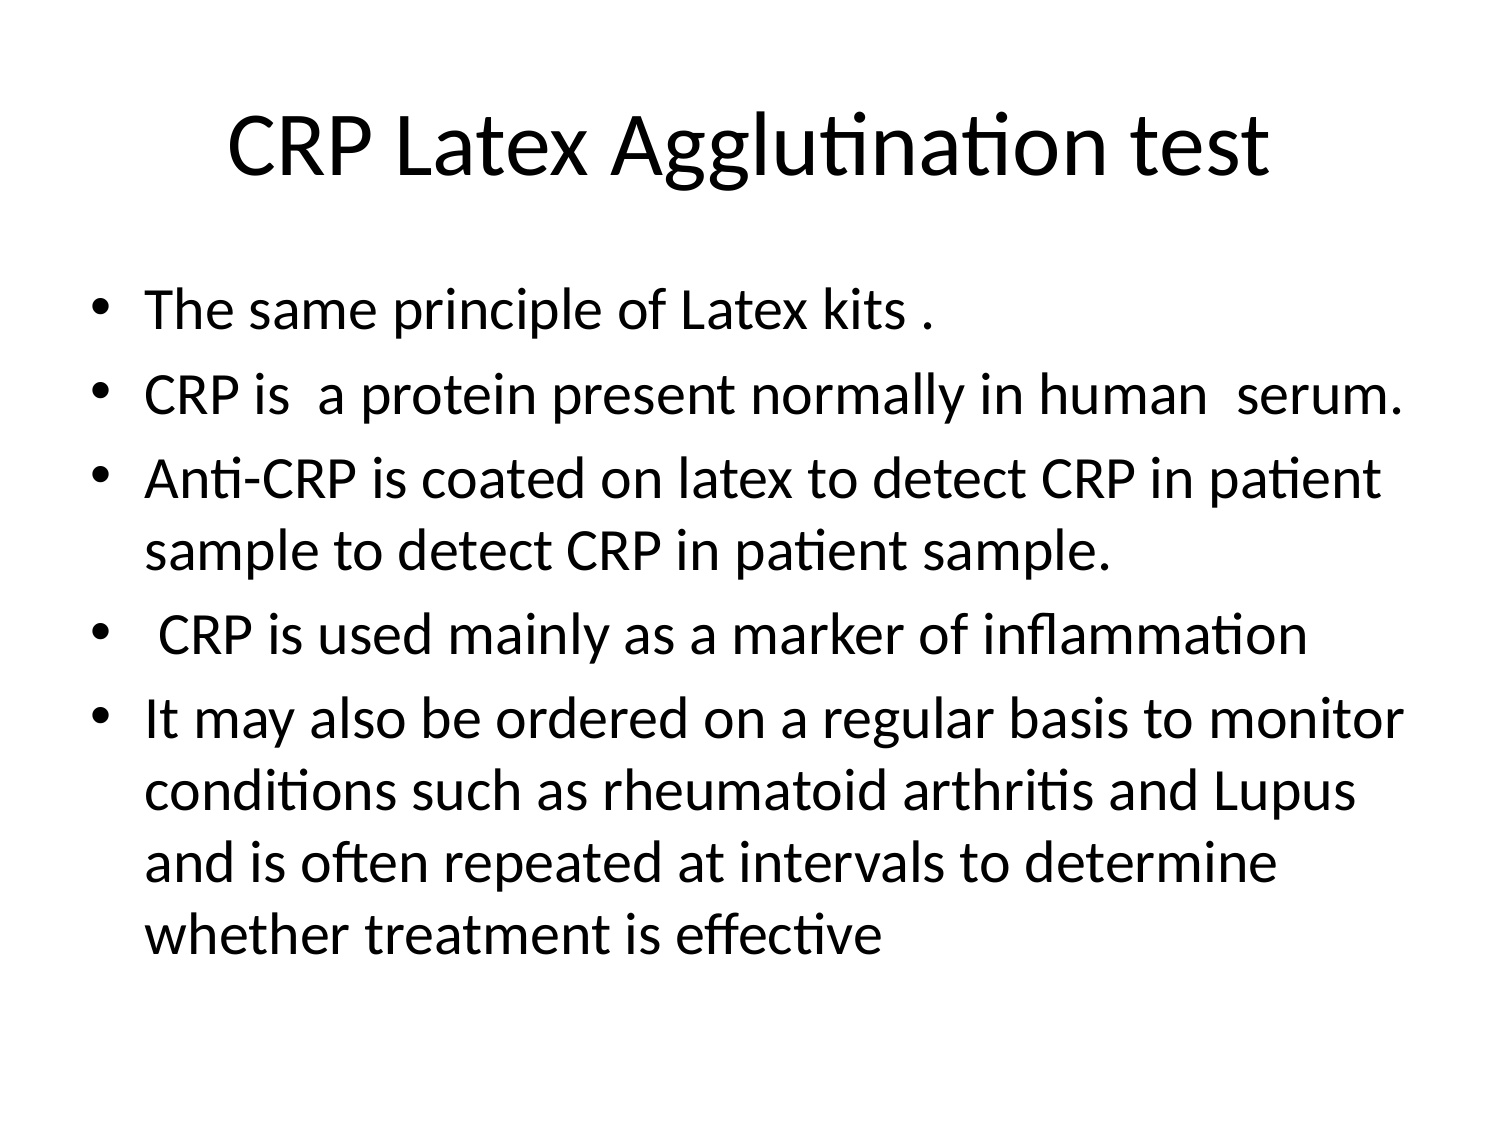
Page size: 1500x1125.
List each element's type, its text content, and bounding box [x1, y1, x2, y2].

title CRP Latex Agglutination test [75, 45, 1425, 233]
list The same principle of Latex kits . CRP is a protein present normally in human serum. Anti-CRP is coated on latex to detect CRP in patient sample to detect CRP in patient sample. CRP is used mainly as a marker of inflammation It may also be ordered on a regular basis to monitor conditions such as rheumatoid arthritis and Lupus and is often repeated at intervals to determine whether treatment is effective [75, 262, 1425, 1005]
